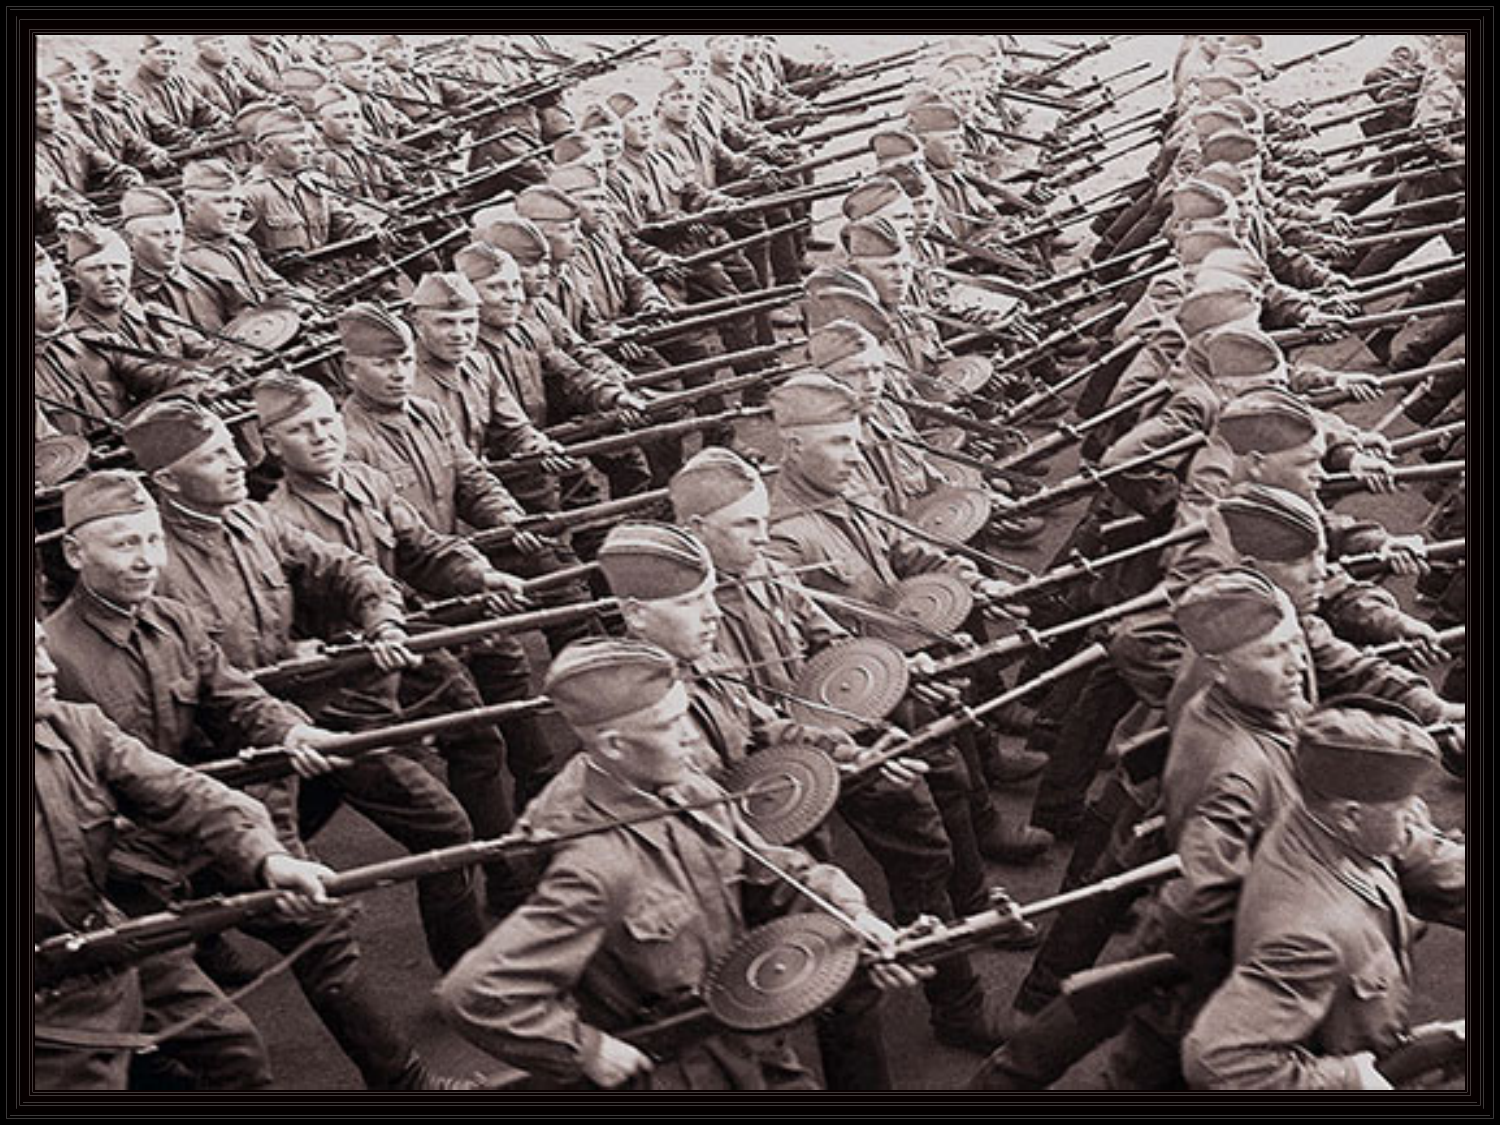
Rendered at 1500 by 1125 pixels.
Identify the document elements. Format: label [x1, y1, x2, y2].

picture [34, 34, 1466, 1091]
